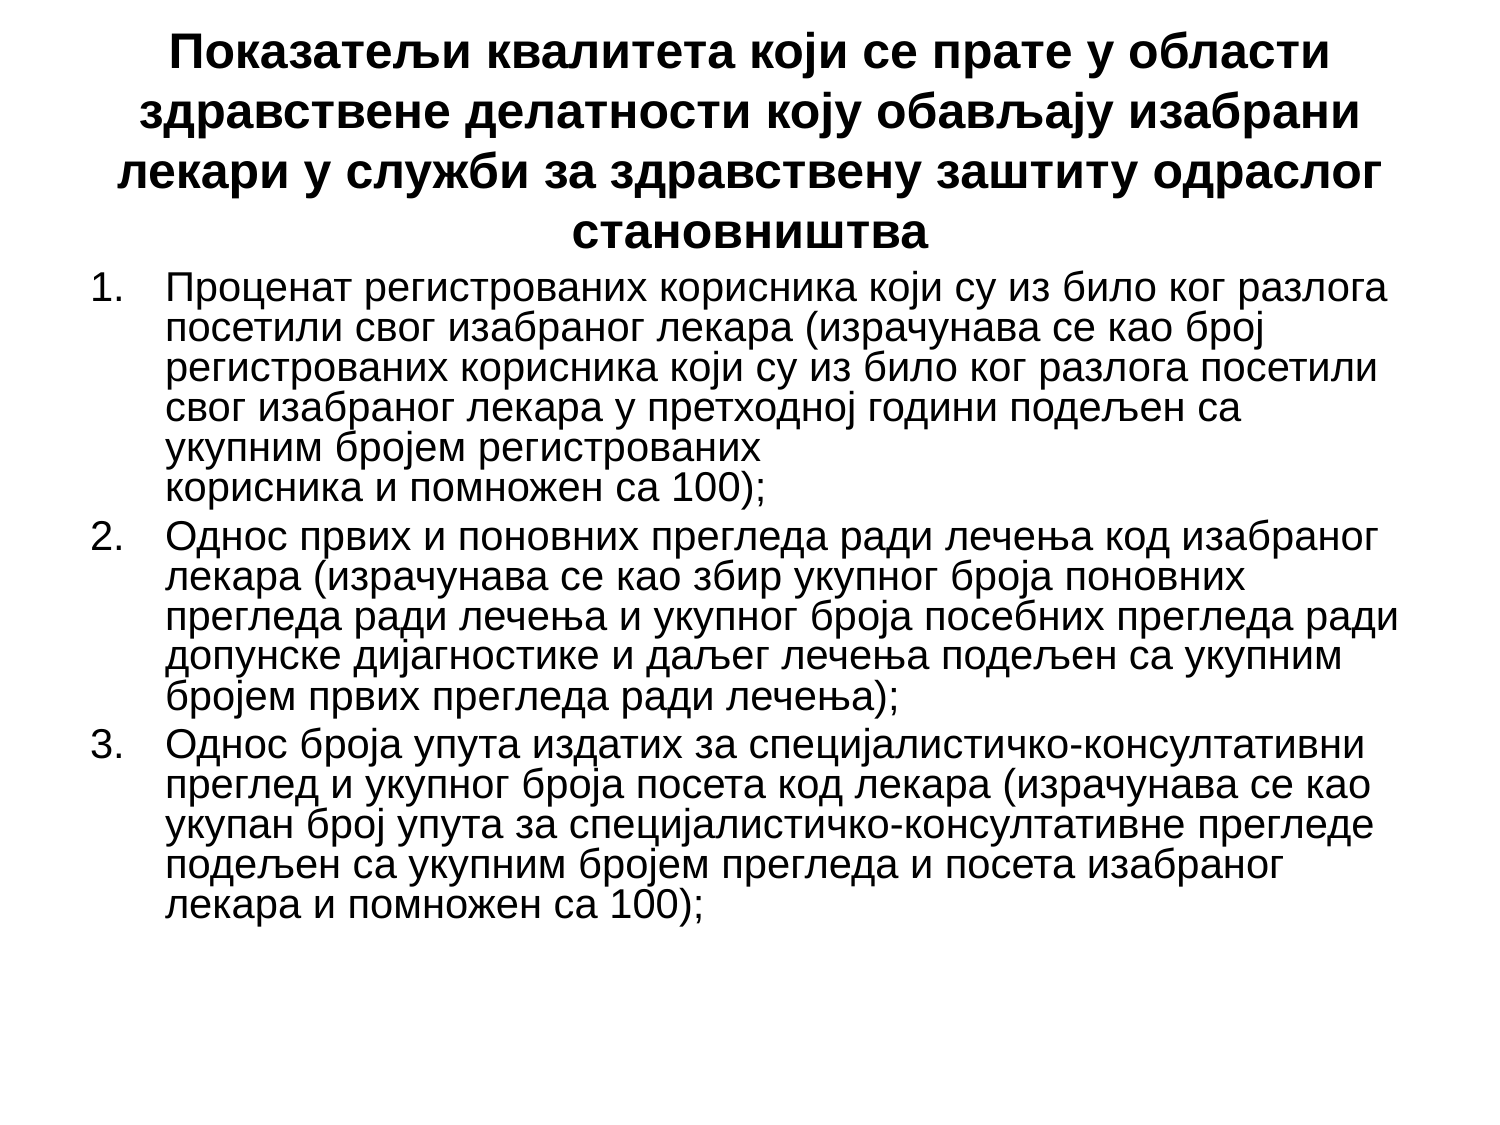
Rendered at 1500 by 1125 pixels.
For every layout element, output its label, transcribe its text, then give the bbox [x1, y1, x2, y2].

title Показатељи квалитета који се прате у области здравствене делатности коју обављају изабрани лекари у служби за здравствену заштиту одраслог становништва [75, 45, 1425, 233]
list Проценат регистрованих корисника који су из било ког разлога посетили свог изабраног лекара (израчунава се као број регистрованих корисника који су из било ког разлога посетили свог изабраног лекара у претходној години подељен са укупним бројем регистрованих корисника и помножен са 100); Однос првих и поновних прегледа ради лечења код изабраног лекара (израчунава се као збир укупног броја поновних прегледа ради лечења и укупног броја посебних прегледа ради допунске дијагностике и даљег лечења подељен са укупним бројем првих прегледа ради лечења); Однос броја упута издатих за специјалистичко-консултативни преглед и укупног броја посета код лекара (израчунава се као укупан број упута за специјалистичко-консултативне прегледе подељен са укупним бројем прегледа и посета изабраног лекара и помножен са 100); [75, 262, 1425, 1005]
